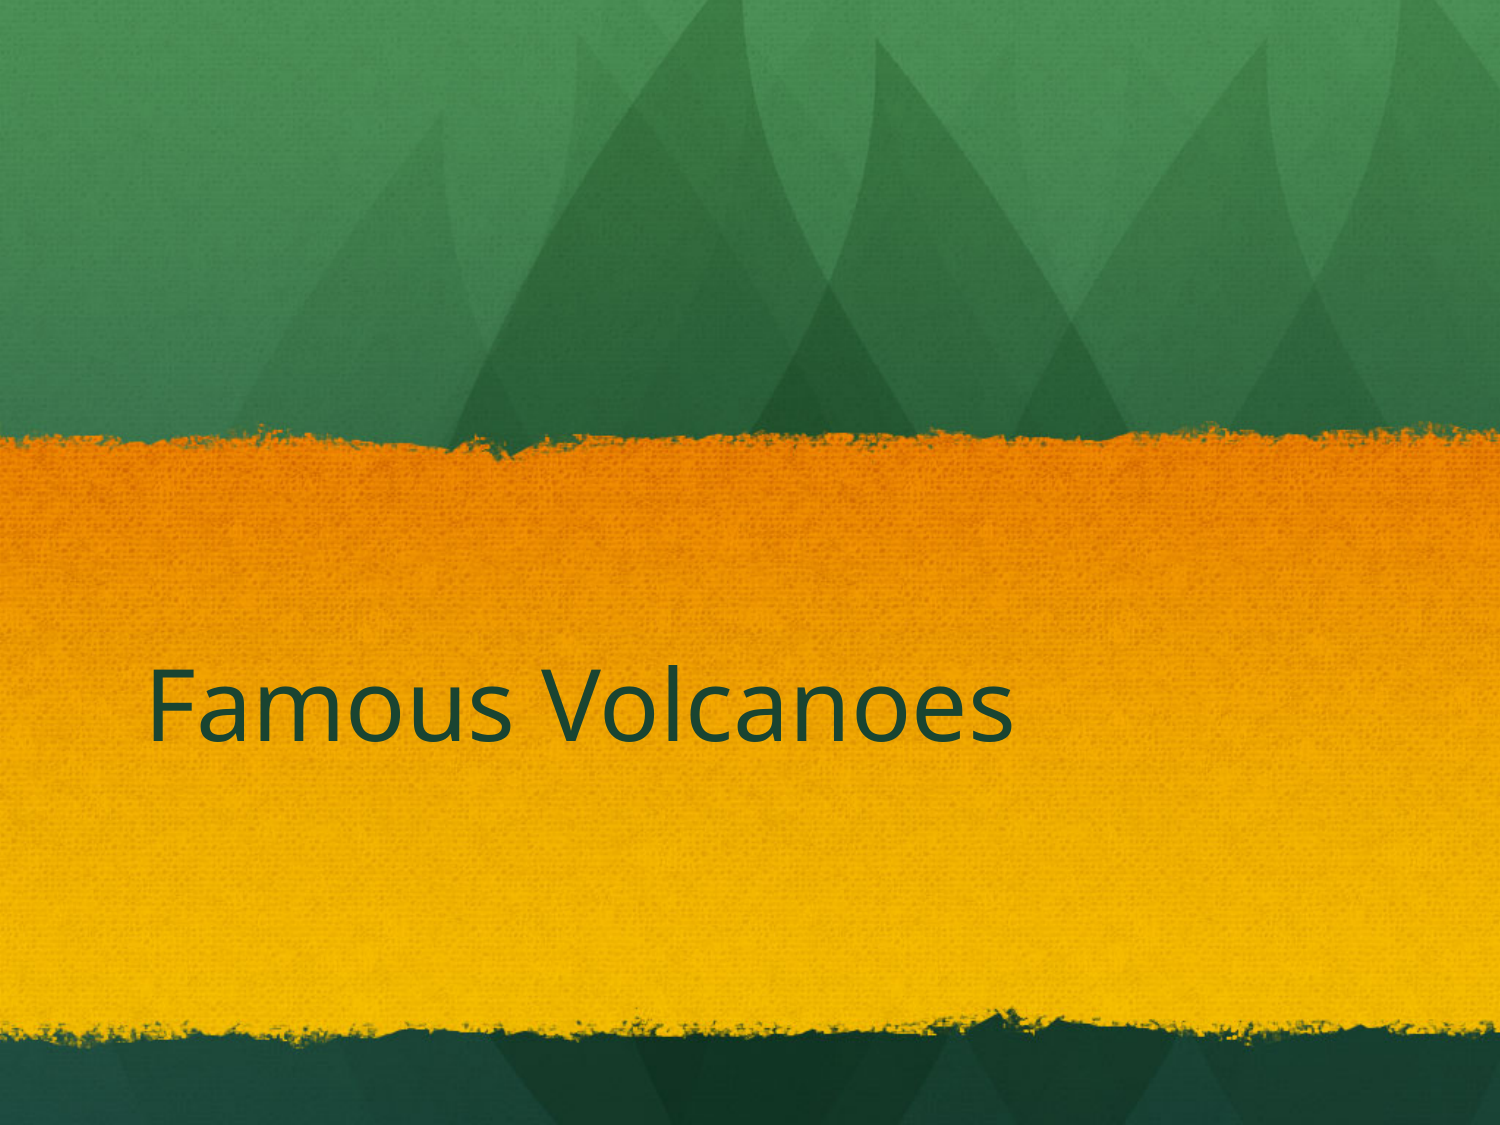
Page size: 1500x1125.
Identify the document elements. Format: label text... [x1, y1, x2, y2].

title Famous Volcanoes [129, 527, 1310, 769]
picture [0, 0, 1500, 1125]
